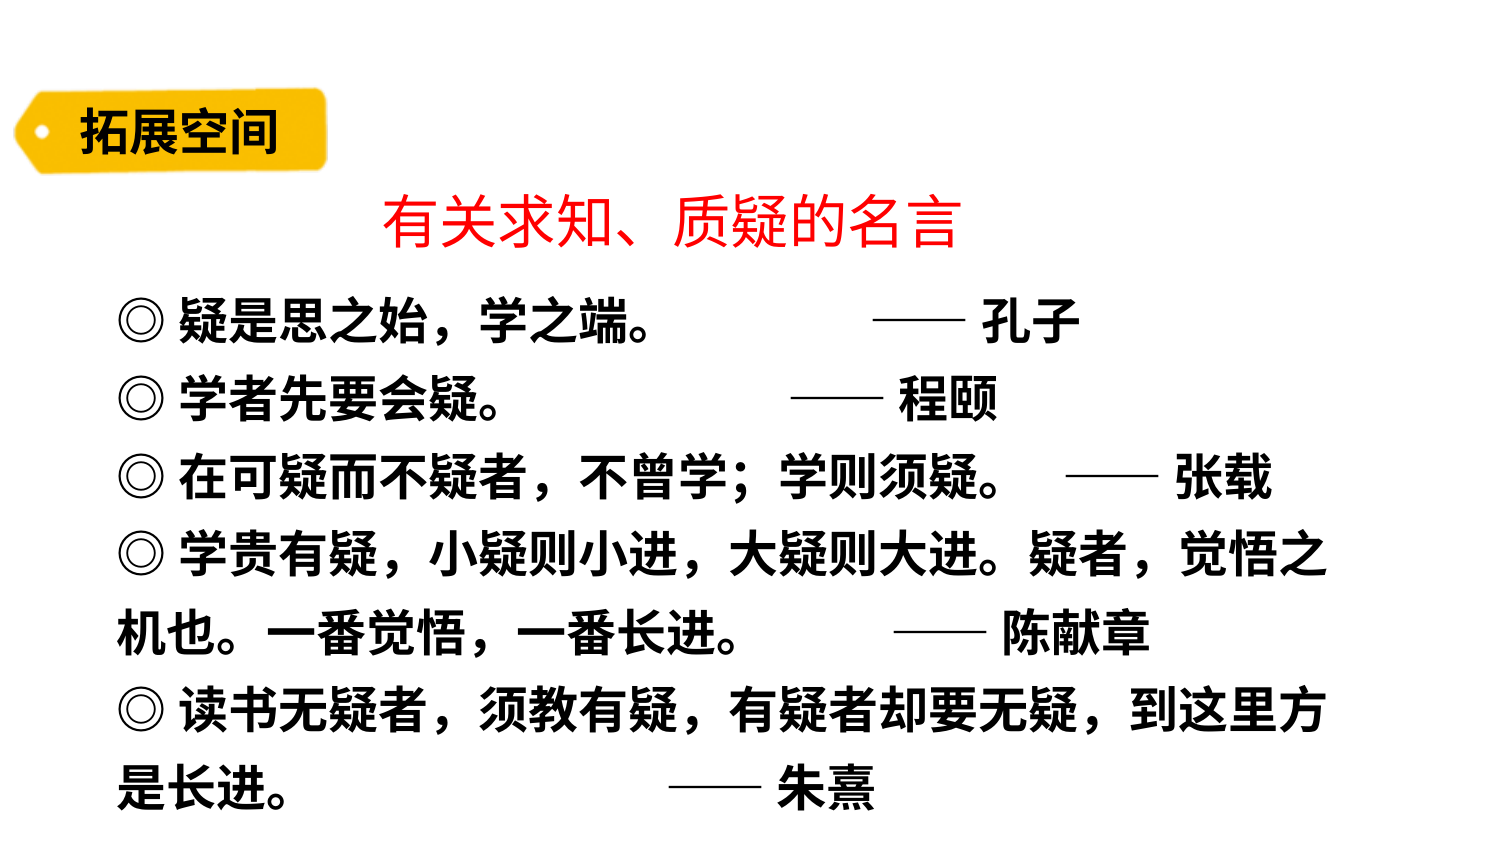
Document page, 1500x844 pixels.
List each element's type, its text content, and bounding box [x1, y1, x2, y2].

text_box ◎疑是思之始，学之端。 —— 孔子 ◎学者先要会疑。 —— 程颐 ◎在可疑而不疑者，不曾学；学则须疑。 —— 张载 ◎学贵有疑，小疑则小进，大疑则大进。疑者，觉悟之机也。一番觉悟，一番长进。 —— 陈献章 ◎读书无疑者，须教有疑，有疑者却要无疑，到这里方是长进。 —— 朱熹 [101, 263, 1358, 825]
picture [0, 83, 339, 179]
text_box 有关求知、质疑的名言 [321, 178, 1025, 263]
